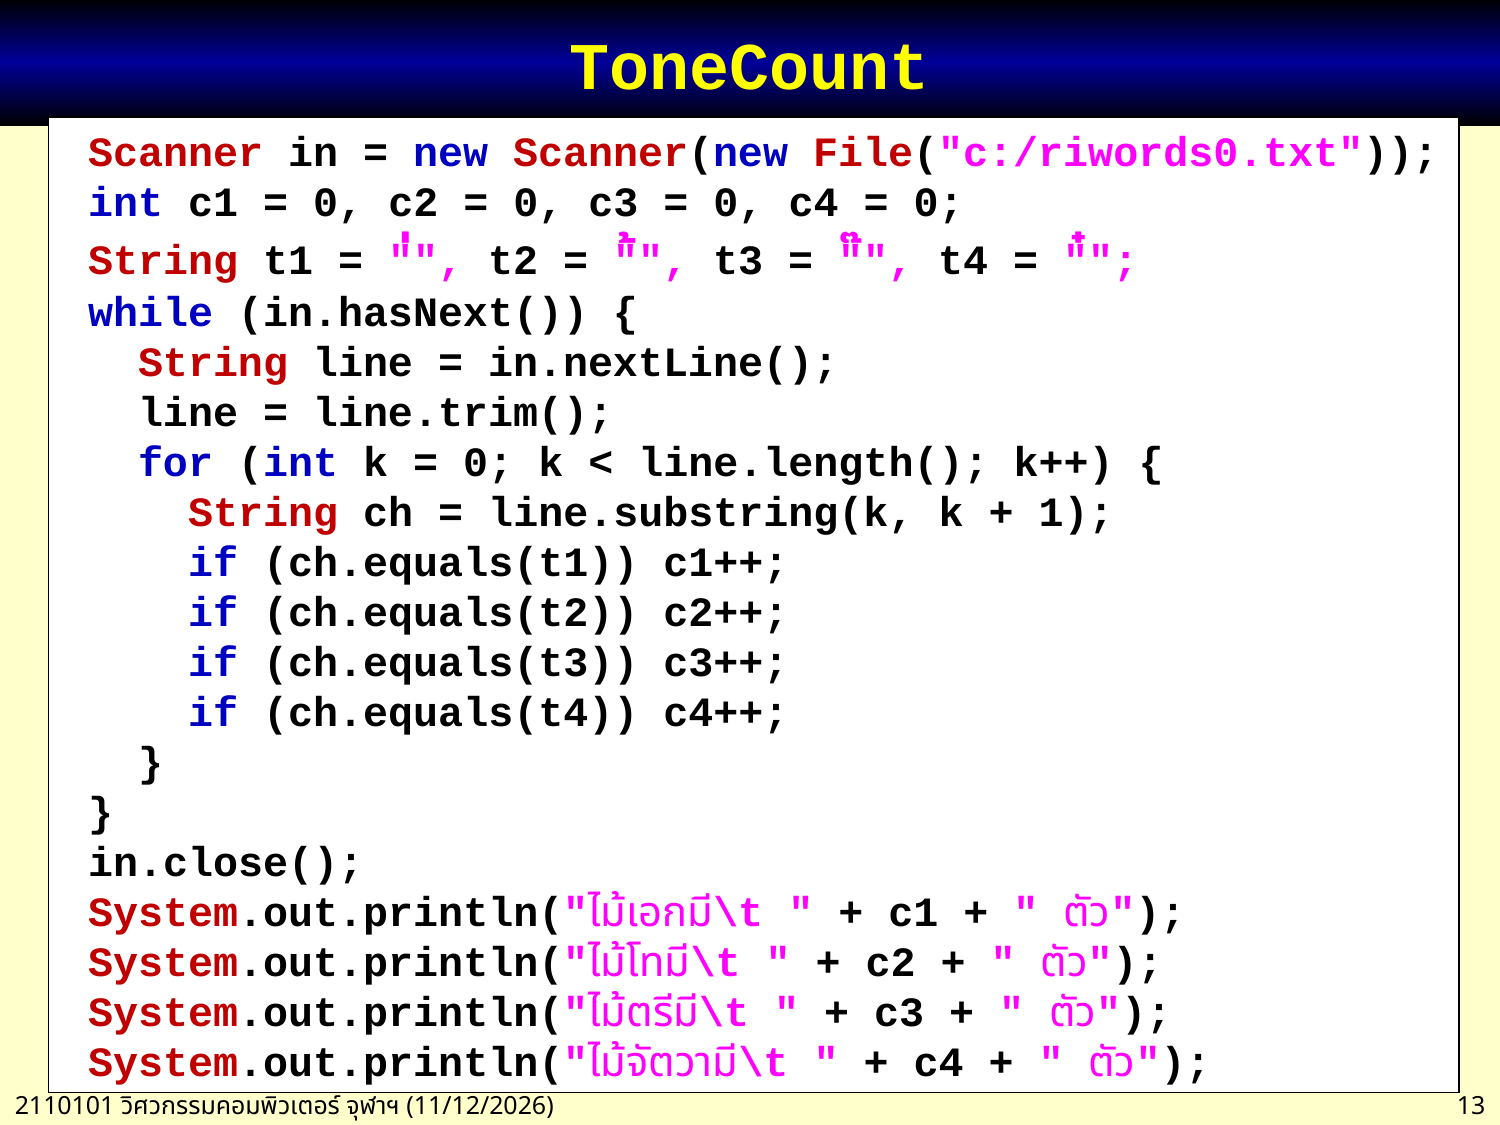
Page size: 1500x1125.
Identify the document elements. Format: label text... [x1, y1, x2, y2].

text_box Scanner in = new Scanner(new File("c:/riwords0.txt")); int c1 = 0, c2 = 0, c3 = 0, c4 = 0; String t1 = "่", t2 = "้", t3 = "๊", t4 = "๋"; while (in.hasNext()) { String line = in.nextLine(); line = line.trim(); for (int k = 0; k < line.length(); k++) { String ch = line.substring(k, k + 1); if (ch.equals(t1)) c1++; if (ch.equals(t2)) c2++; if (ch.equals(t3)) c3++; if (ch.equals(t4)) c4++; } } in.close(); System.out.println("ไม้เอกมี\t " + c1 + " ตัว"); System.out.println("ไม้โทมี\t " + c2 + " ตัว"); System.out.println("ไม้ตรีมี\t " + c3 + " ตัว"); System.out.println("ไม้จัตวามี\t " + c4 + " ตัว"); [48, 116, 1460, 1093]
title ToneCount [0, 0, 1500, 126]
